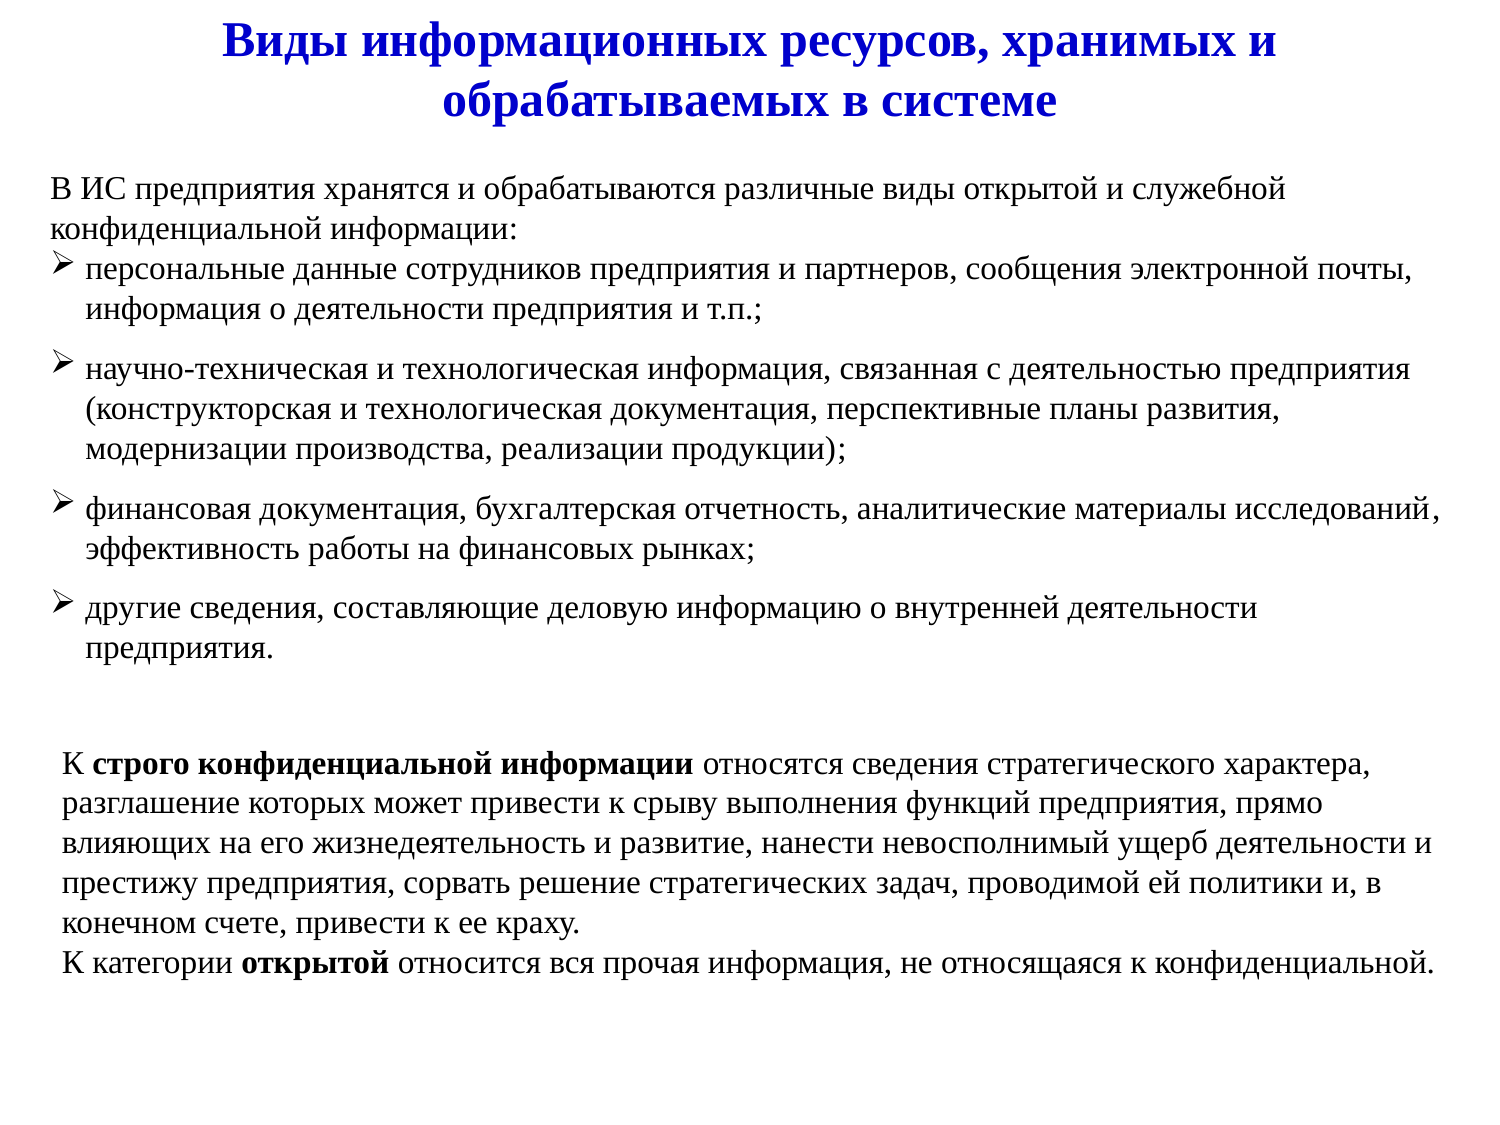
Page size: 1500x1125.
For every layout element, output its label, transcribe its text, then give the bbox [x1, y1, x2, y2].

text_box К строго конфиденциальной информации относятся сведения стратегического характера, разглашение которых может привести к срыву выполнения функций предприятия, прямо влияющих на его жизнедеятельность и развитие, нанести невосполнимый ущерб деятельности и престижу предприятия, сорвать решение стратегических задач, проводимой ей политики и, в конечном счете, привести к ее краху. К категории открытой относится вся прочая информация, не относящаяся к конфиденциальной. [46, 733, 1454, 988]
text_box Виды информационных ресурсов, хранимых и обрабатываемых в системе В ИС предприятия хранятся и обрабатываются различные виды открытой и служебной конфиденциальной информации: персональные данные сотрудников предприятия и партнеров, сообщения электронной почты, информация о деятельности предприятия и т.п.; научно-техническая и технологическая информация, связанная с деятельностью предприятия (конструкторская и технологическая документация, перспективные планы развития, модернизации производства, реализации продукции); финансовая документация, бухгалтерская отчетность, аналитические материалы исследований, эффективность работы на финансовых рынках; другие сведения, составляющие деловую информацию о внутренней деятельности предприятия. [35, 0, 1465, 713]
